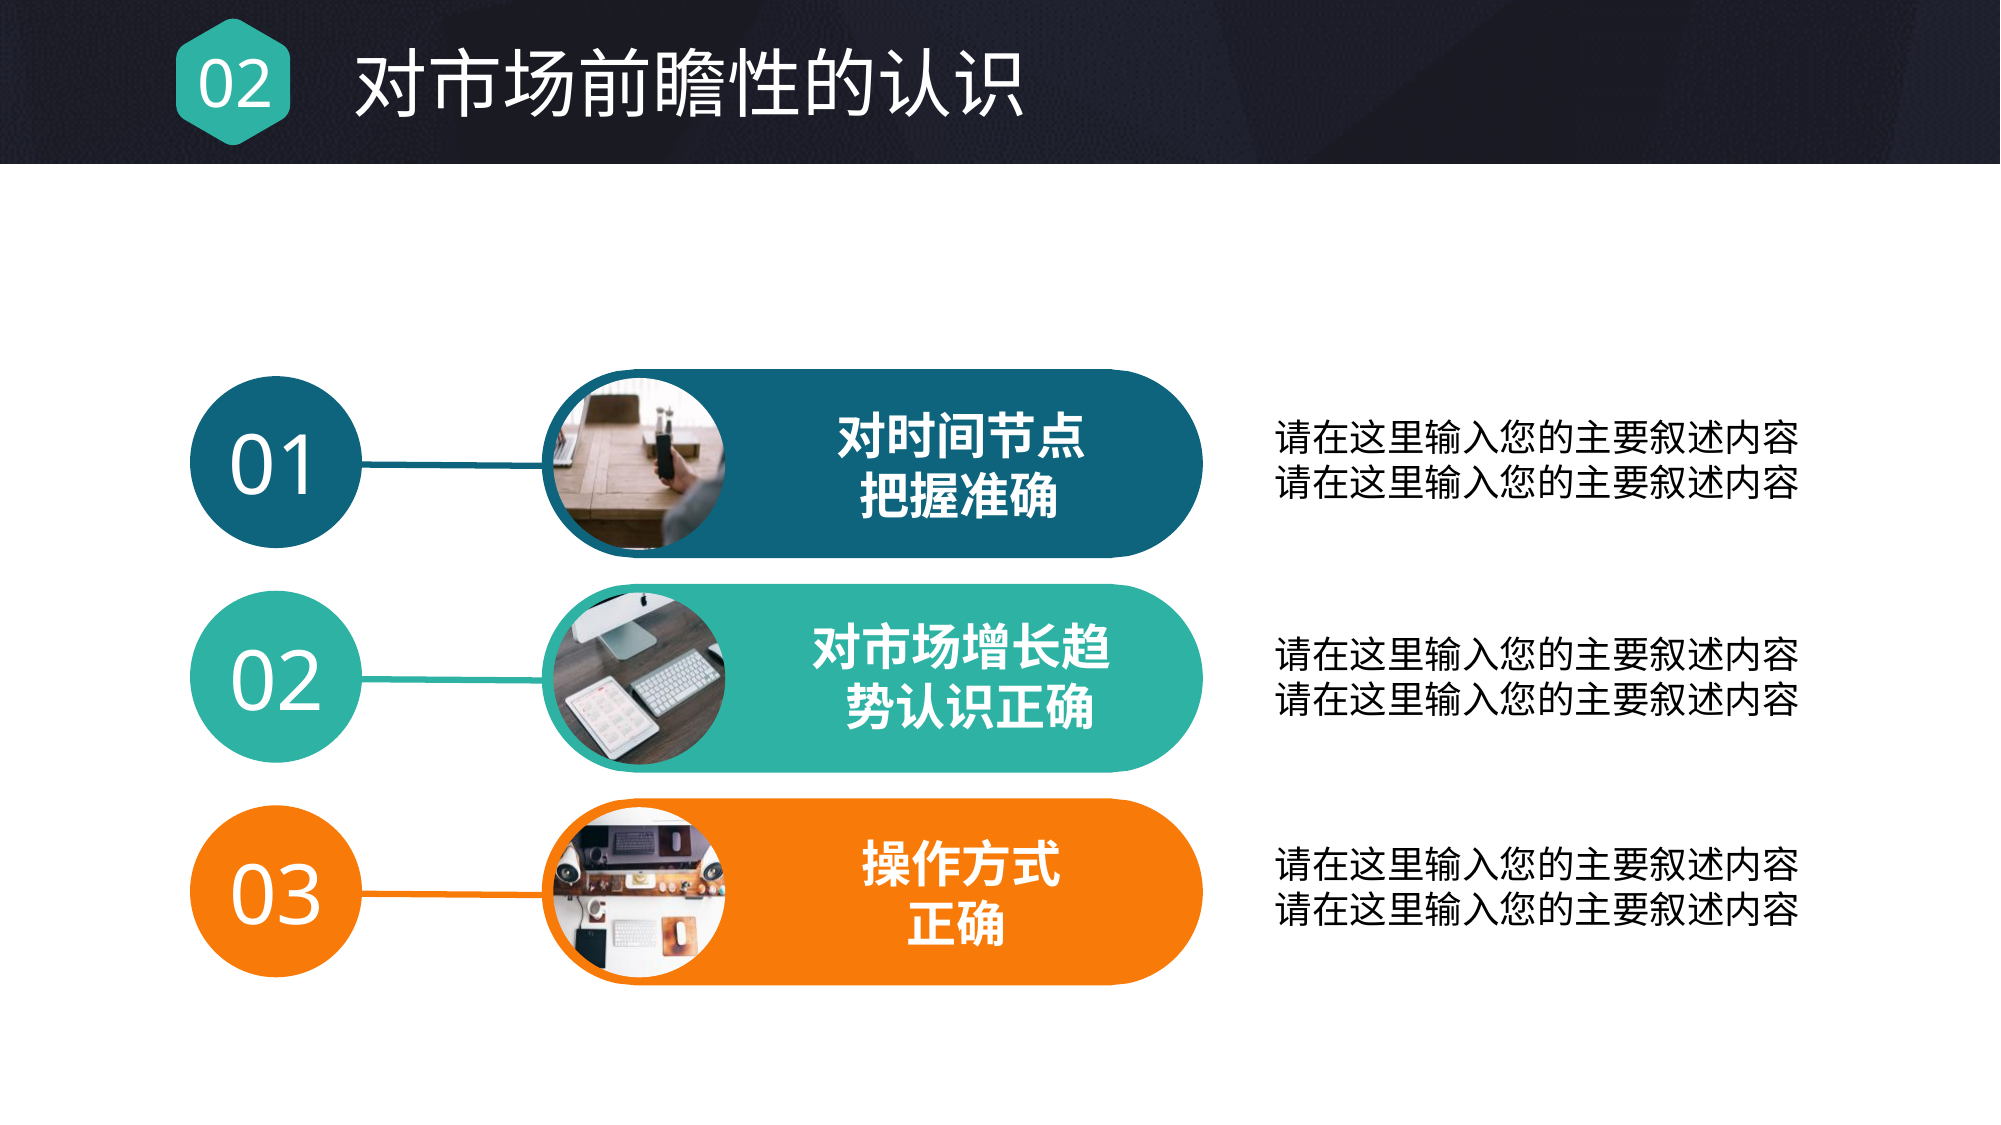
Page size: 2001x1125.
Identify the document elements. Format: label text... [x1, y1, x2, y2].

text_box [541, 583, 1203, 773]
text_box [541, 369, 1203, 559]
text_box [190, 805, 362, 978]
text_box 请在这里输入您的主要叙述内容 请在这里输入您的主要叙述内容 [1259, 623, 1815, 774]
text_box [541, 798, 1203, 986]
text_box 请在这里输入您的主要叙述内容 请在这里输入您的主要叙述内容 [1259, 406, 1815, 557]
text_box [190, 376, 362, 549]
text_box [190, 590, 362, 763]
text_box 请在这里输入您的主要叙述内容 请在这里输入您的主要叙述内容 [1259, 833, 1815, 984]
picture [0, 0, 2000, 164]
